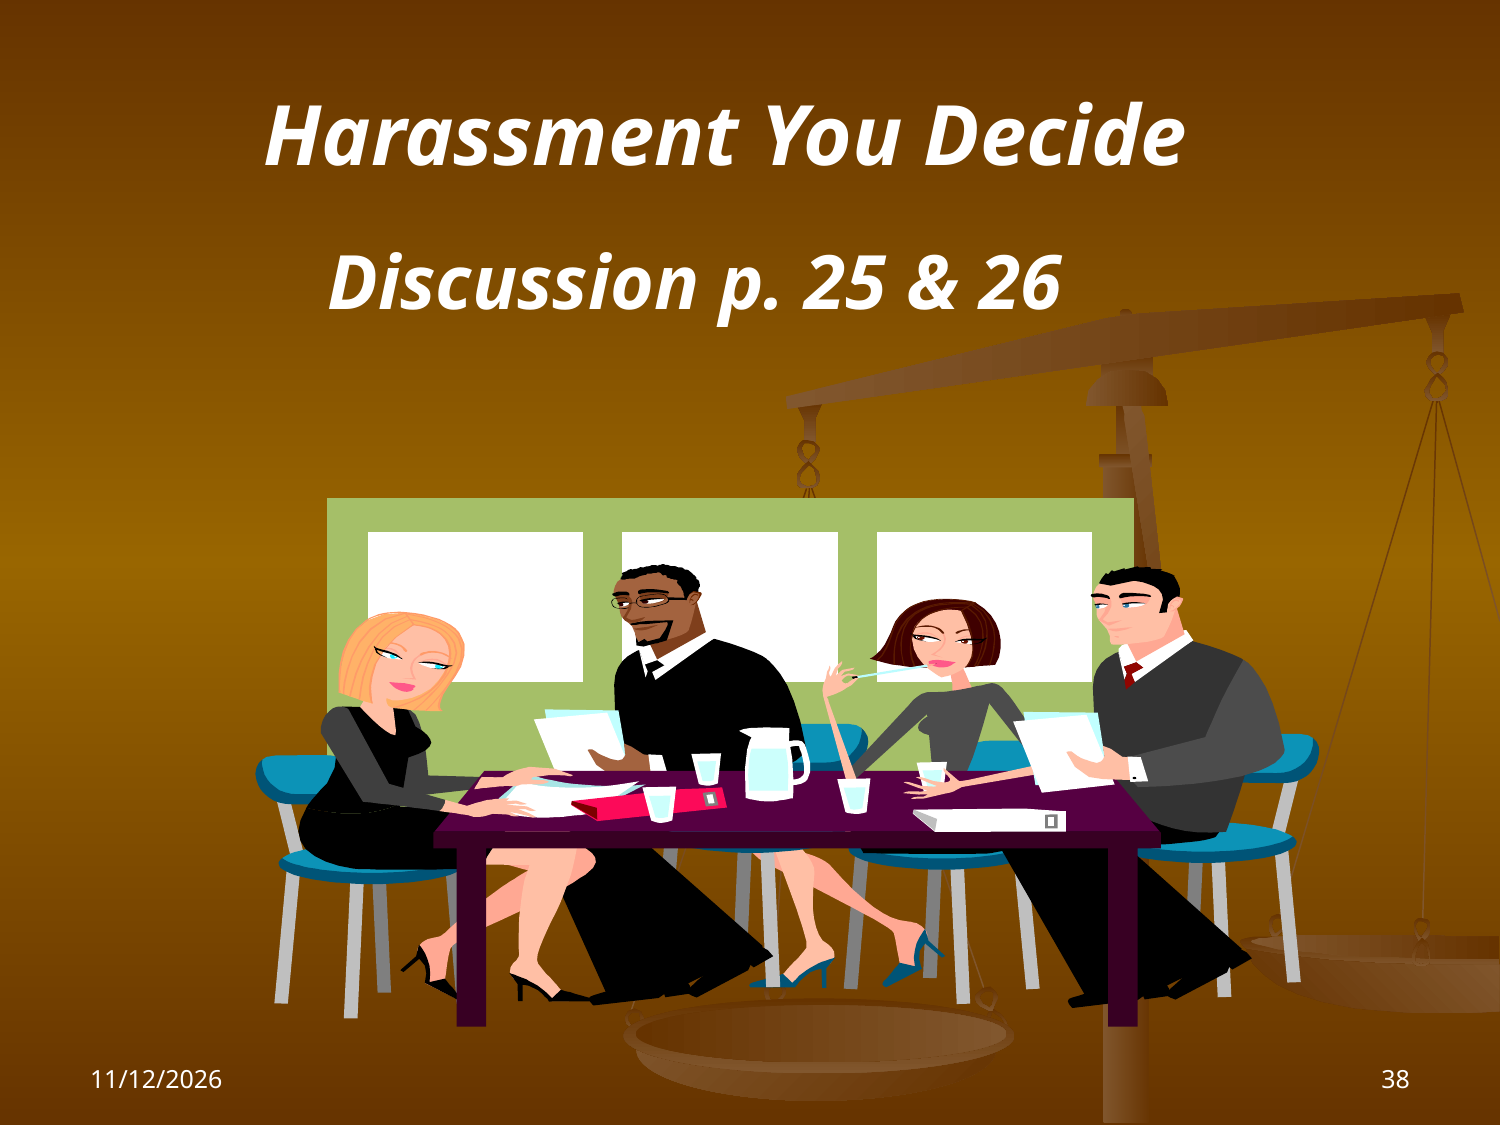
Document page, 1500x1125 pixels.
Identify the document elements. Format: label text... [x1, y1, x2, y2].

text_box Harassment You Decide [248, 75, 1203, 190]
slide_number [74, 1029, 426, 1106]
list Discussion p. 25 & 26 [312, 237, 1163, 388]
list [199, 462, 1376, 1063]
slide_number 38 [1074, 1029, 1426, 1106]
